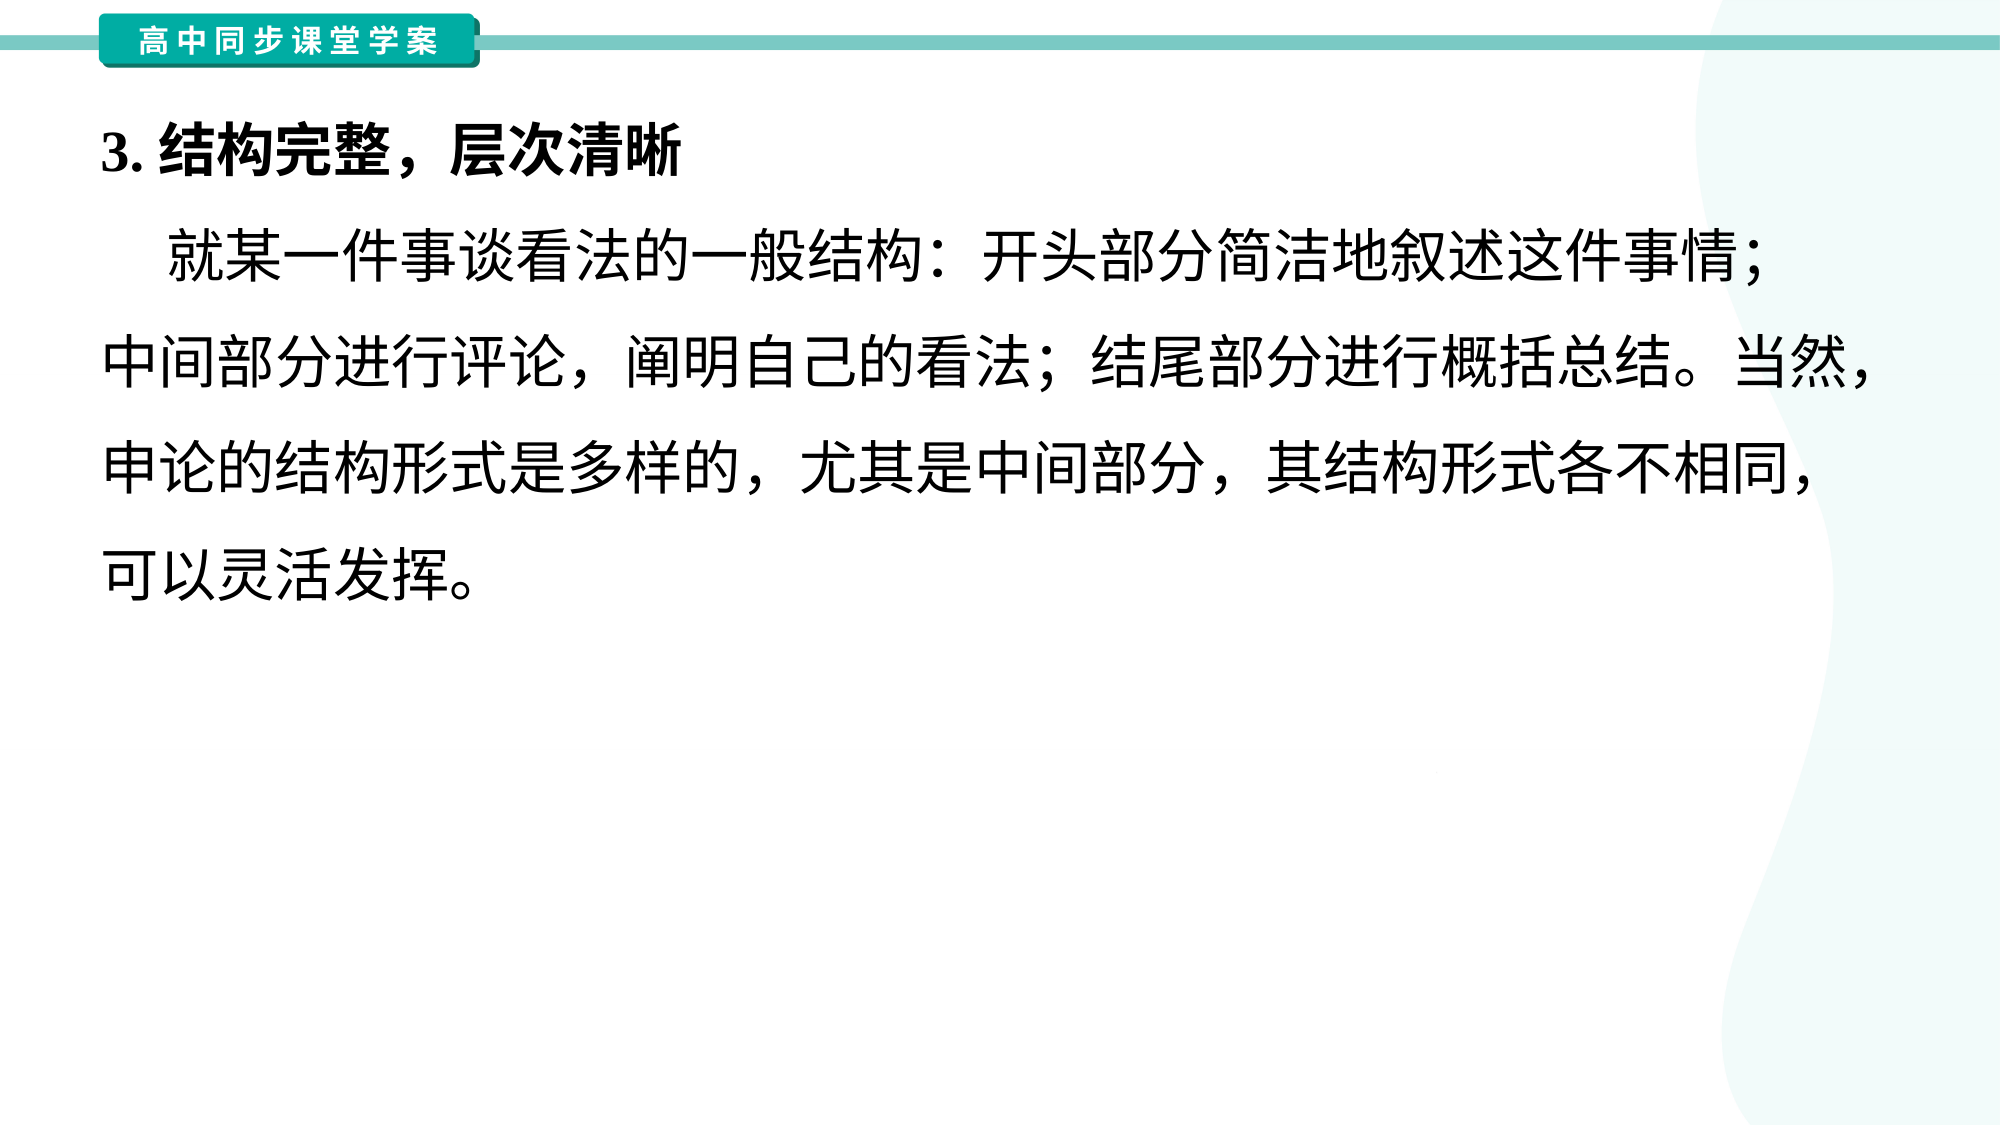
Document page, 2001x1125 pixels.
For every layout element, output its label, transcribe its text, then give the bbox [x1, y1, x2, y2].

picture [0, 0, 2000, 1125]
text_box 3.结构完整，层次清晰 就某一件事谈看法的一般结构：开头部分简洁地叙述这件事情； 中间部分进行评论，阐明自己的看法；结尾部分进行概括总结。当然， 申论的结构形式是多样的，尤其是中间部分，其结构形式各不相同， 可以灵活发挥。 [100, 76, 1899, 608]
